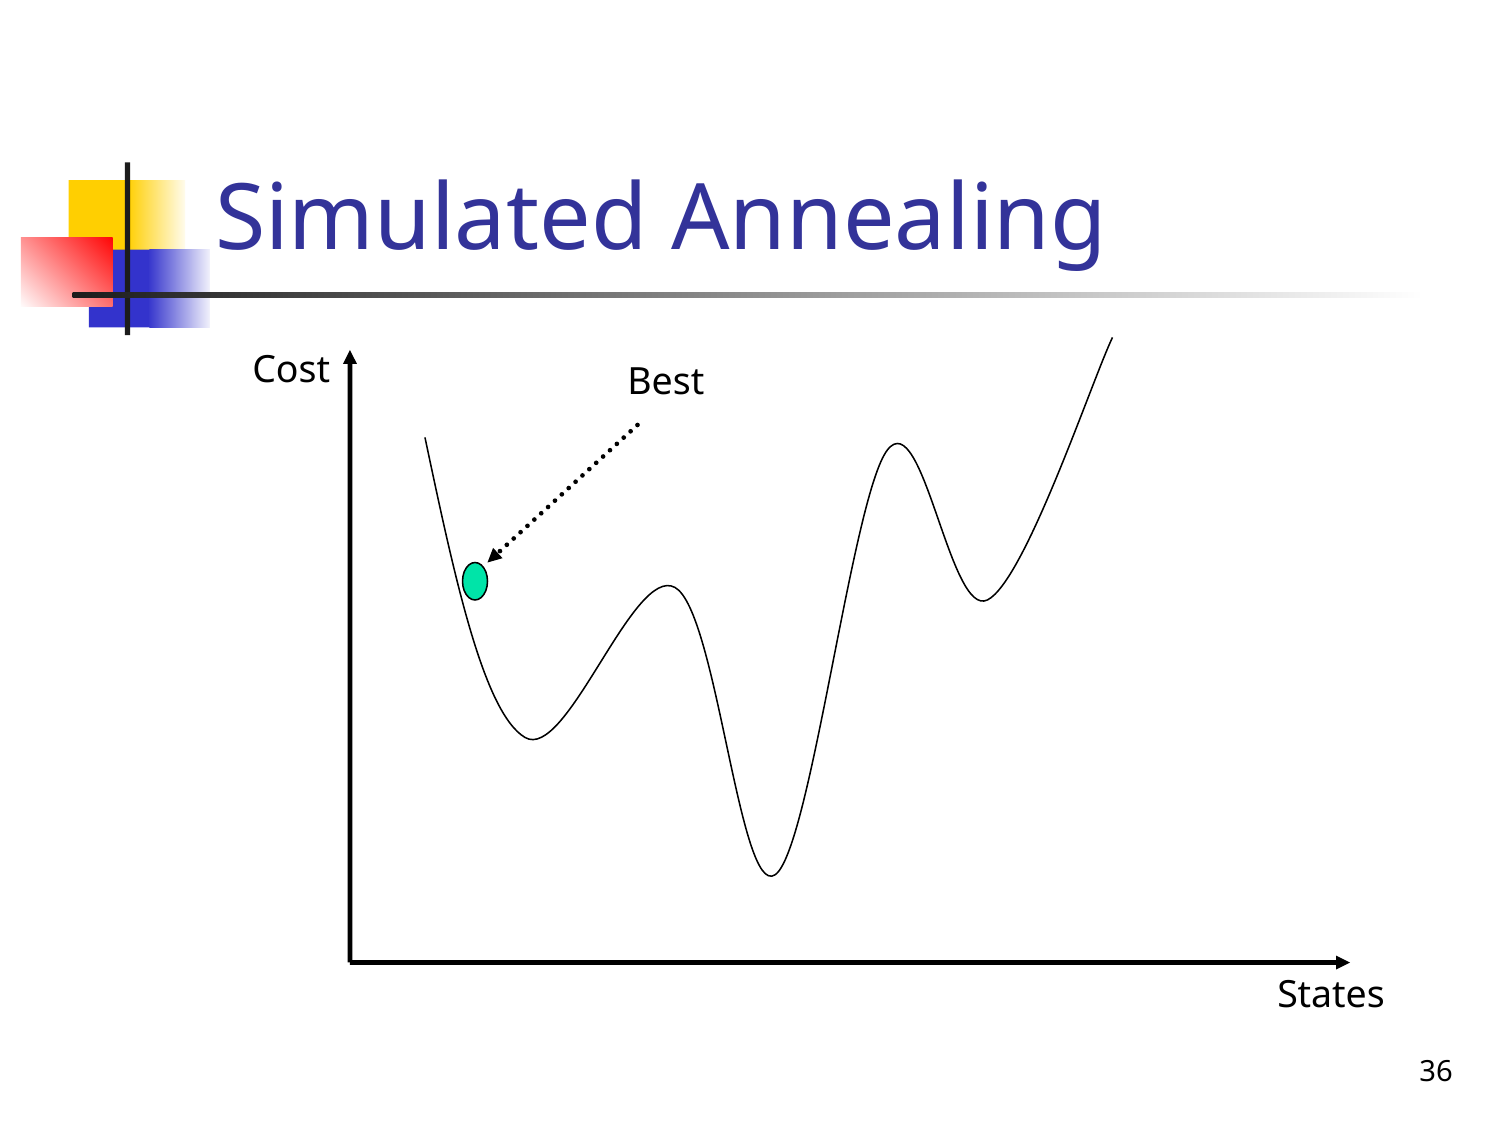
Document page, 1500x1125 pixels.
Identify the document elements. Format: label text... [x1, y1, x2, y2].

slide_number 36 [1154, 1023, 1468, 1100]
text_box Cost [237, 337, 400, 398]
title Simulated Annealing [199, 140, 1479, 276]
text_box [1337, 956, 1349, 962]
text_box States [1262, 962, 1438, 1023]
text_box [424, 337, 1113, 877]
text_box [487, 549, 501, 563]
text_box [462, 562, 488, 601]
text_box Best [612, 349, 738, 410]
